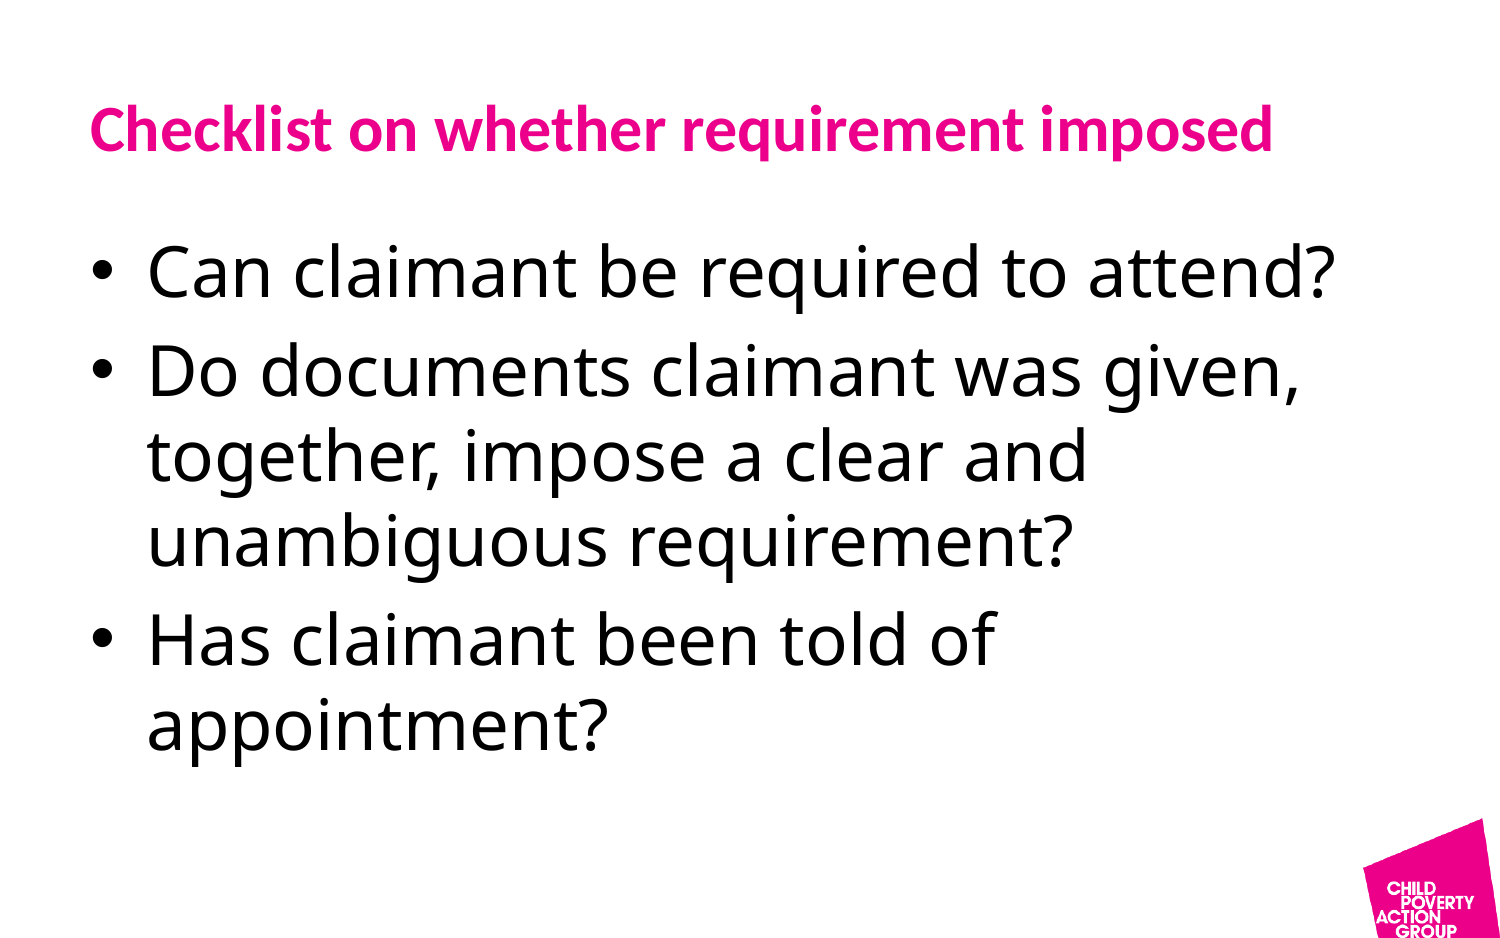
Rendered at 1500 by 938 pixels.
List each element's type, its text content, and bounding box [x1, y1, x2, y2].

title Checklist on whether requirement imposed [75, 46, 1425, 203]
list Can claimant be required to attend? Do documents claimant was given, together, impose a clear and unambiguous requirement? Has claimant been told of appointment? [75, 218, 1425, 838]
picture [1363, 818, 1500, 938]
